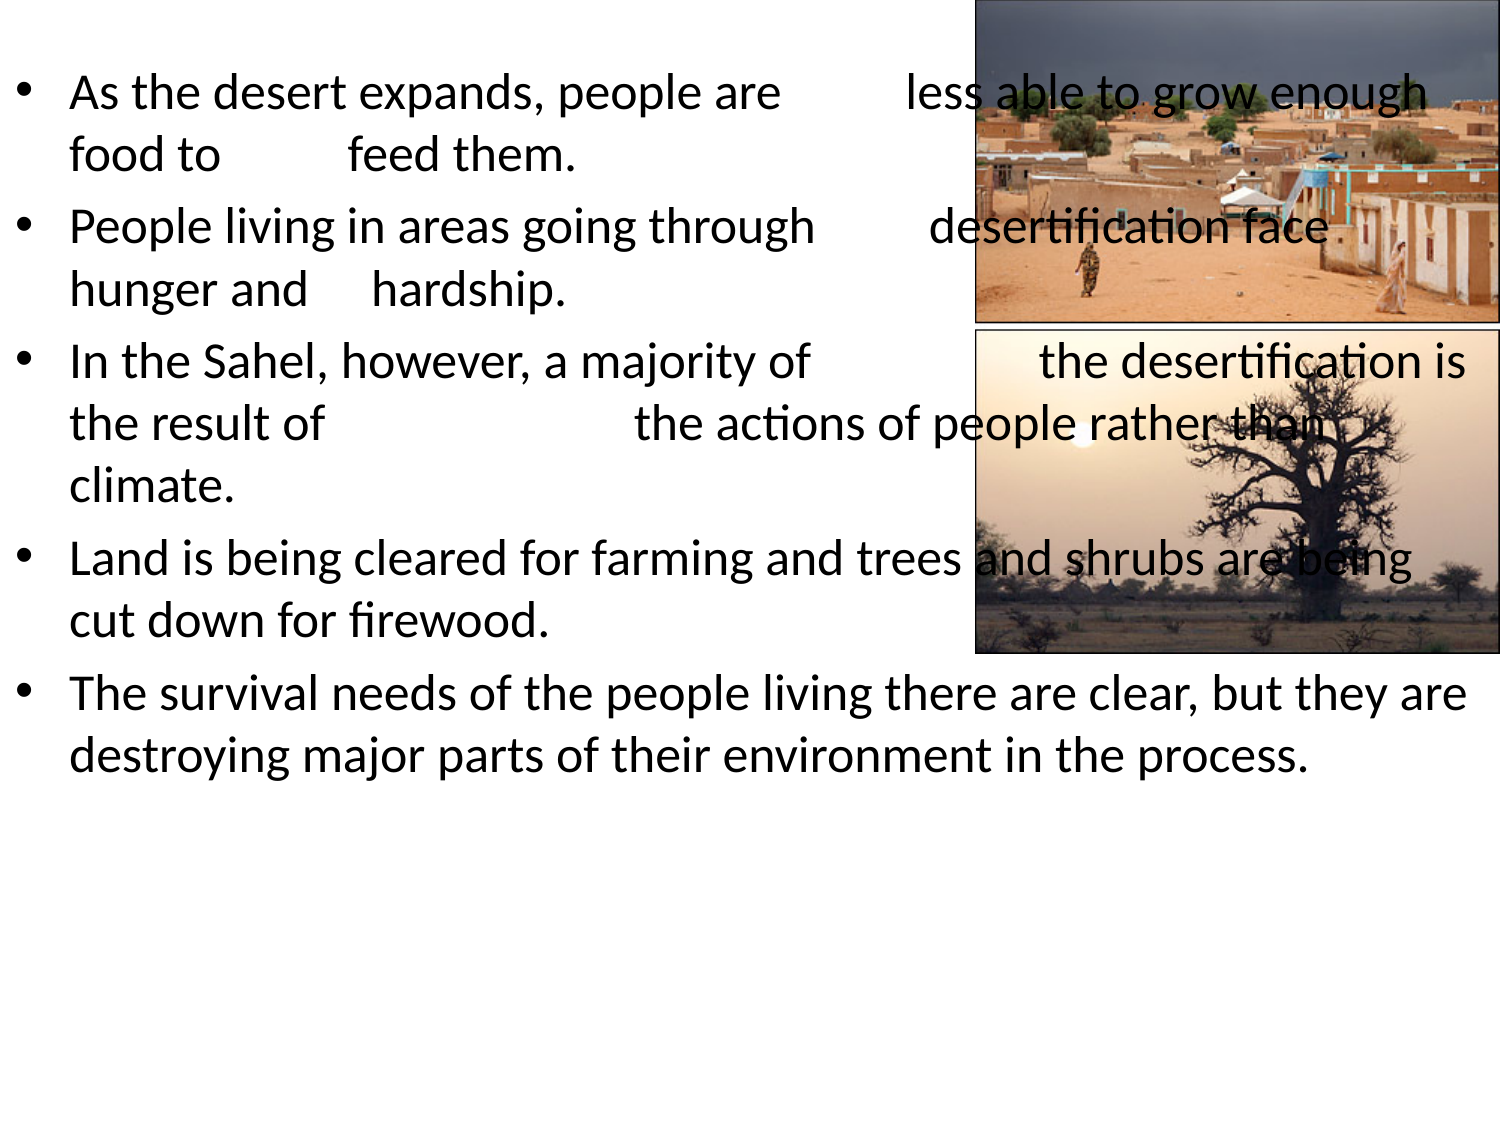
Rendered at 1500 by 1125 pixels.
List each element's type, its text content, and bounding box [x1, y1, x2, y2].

picture [974, 0, 1500, 655]
list As the desert expands, people are less able to grow enough food to feed them. People living in areas going through desertification face hunger and hardship. In the Sahel, however, a majority of the desertification is the result of the actions of people rather than climate. Land is being cleared for farming and trees and shrubs are being cut down for firewood. The survival needs of the people living there are clear, but they are destroying major parts of their environment in the process. [0, 50, 1500, 793]
